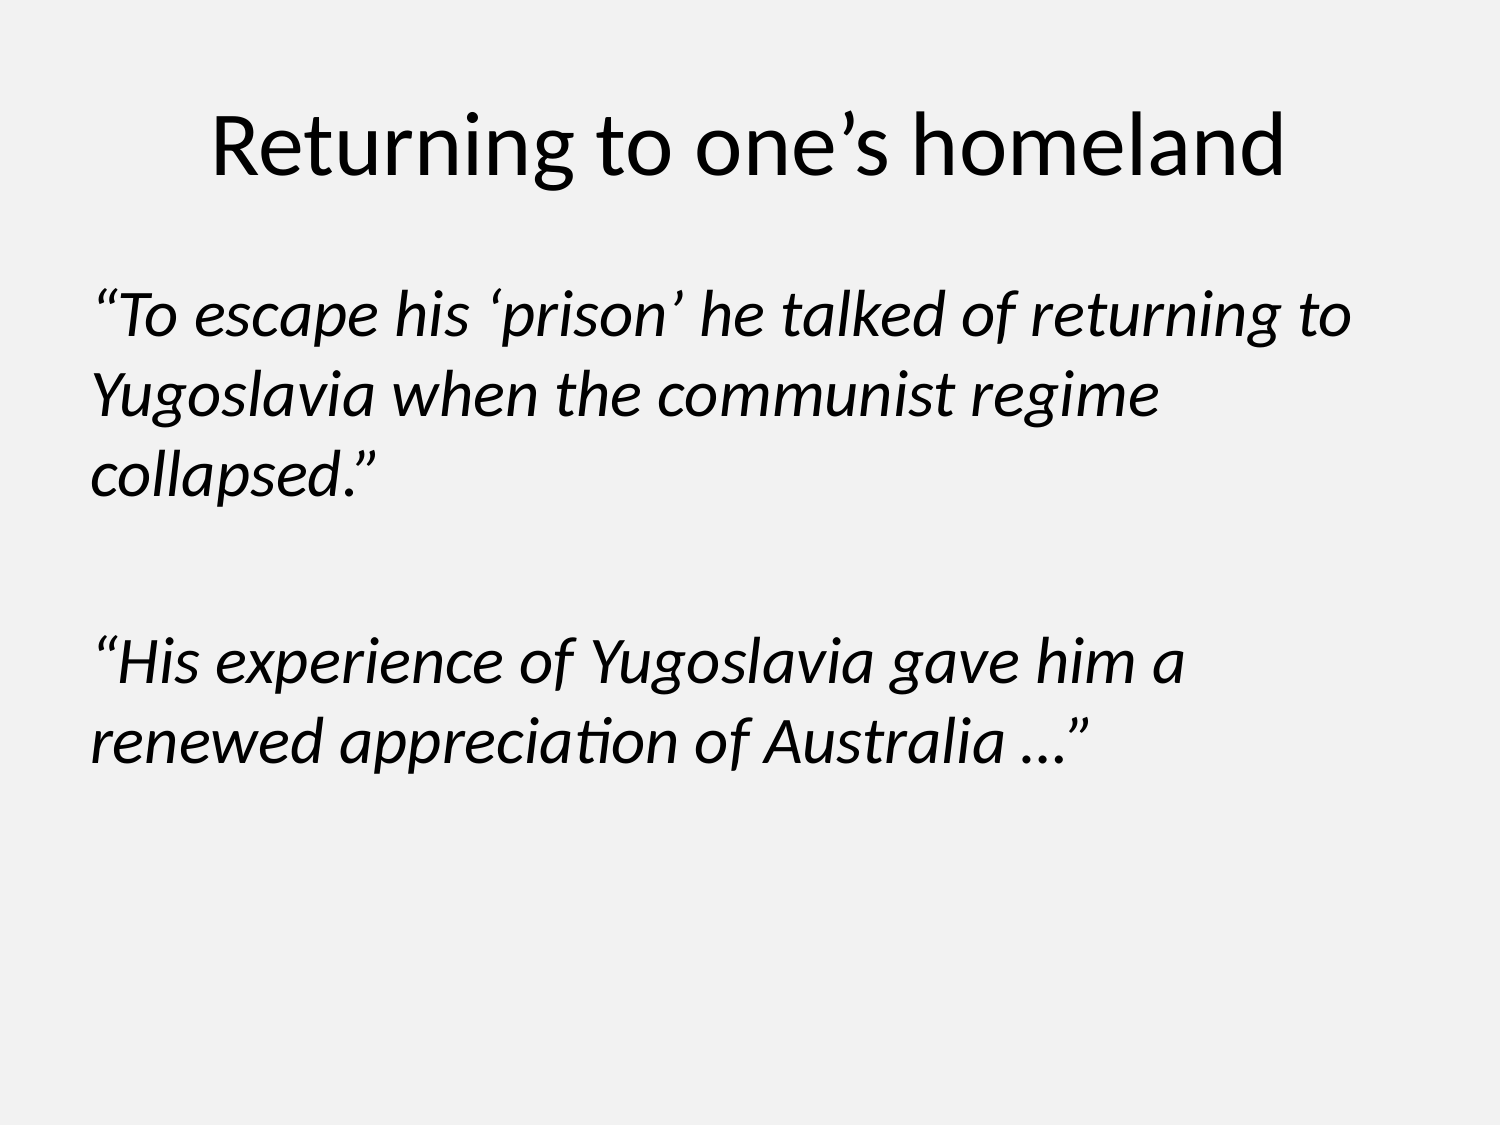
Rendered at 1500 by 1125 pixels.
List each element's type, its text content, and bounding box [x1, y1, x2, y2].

title Returning to one’s homeland [75, 45, 1425, 233]
list “To escape his ‘prison’ he talked of returning to Yugoslavia when the communist regime collapsed.” “His experience of Yugoslavia gave him a renewed appreciation of Australia …” [75, 262, 1425, 1005]
